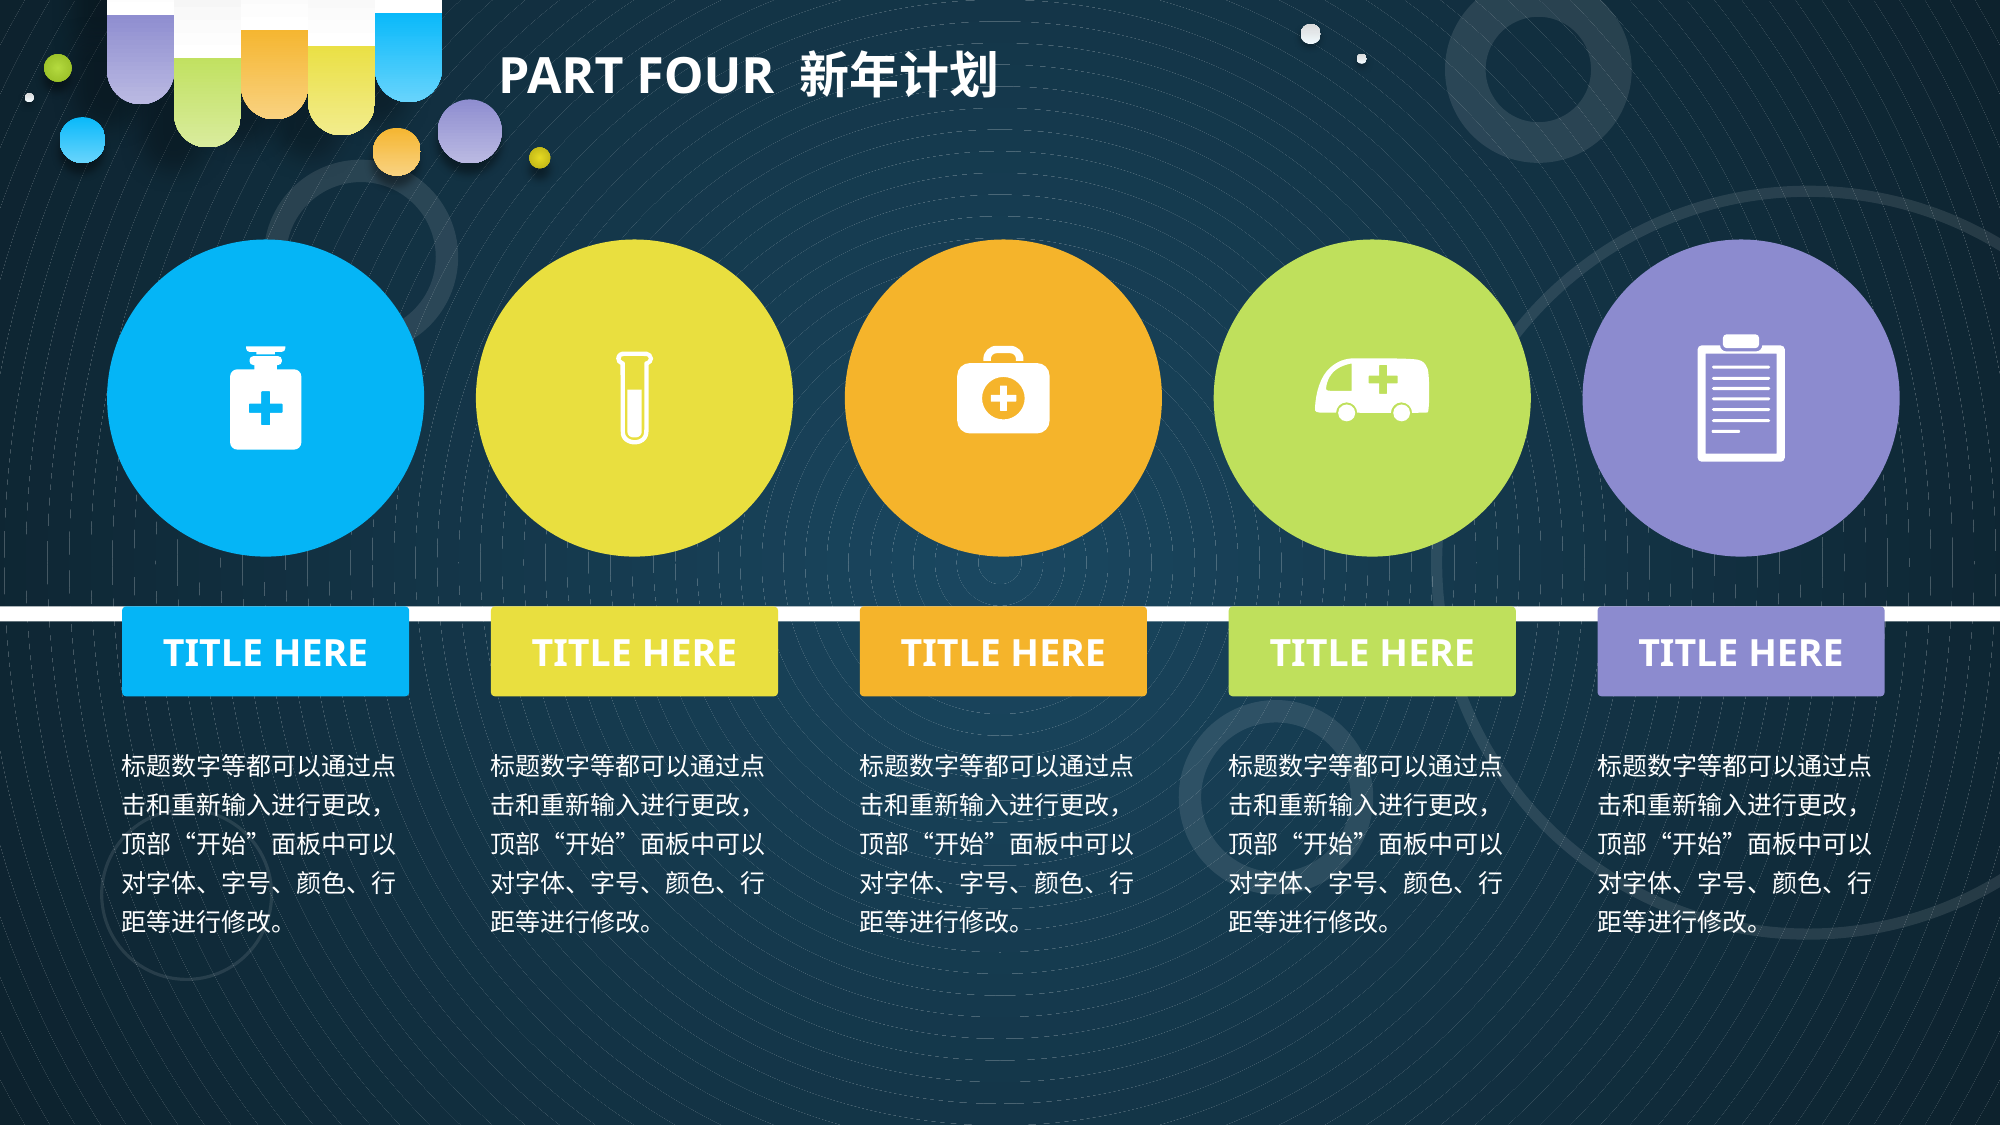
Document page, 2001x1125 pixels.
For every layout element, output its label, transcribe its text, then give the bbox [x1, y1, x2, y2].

text_box TITLE HERE [1227, 605, 1517, 698]
text_box 标题数字等都可以通过点击和重新输入进行更改，顶部“开始”面板中可以对字体、字号、颜色、行距等进行修改。 [1213, 734, 1531, 944]
text_box [777, 605, 861, 622]
text_box TITLE HERE [489, 605, 780, 698]
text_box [844, 239, 1162, 557]
text_box [1581, 238, 1901, 558]
text_box 标题数字等都可以通过点击和重新输入进行更改，顶部“开始”面板中可以对字体、字号、颜色、行距等进行修改。 [844, 734, 1162, 944]
text_box [1515, 605, 1599, 622]
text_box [475, 239, 794, 557]
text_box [1213, 239, 1531, 557]
text_box [1883, 605, 2000, 622]
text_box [107, 239, 425, 557]
text_box [408, 605, 492, 622]
text_box [1146, 605, 1230, 622]
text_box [1697, 334, 1785, 462]
text_box TITLE HERE [1596, 605, 1886, 698]
text_box 标题数字等都可以通过点击和重新输入进行更改，顶部“开始”面板中可以对字体、字号、颜色、行距等进行修改。 [475, 734, 793, 944]
list PART FOUR 新年计划 [482, 33, 1358, 122]
text_box [0, 605, 123, 622]
text_box TITLE HERE [858, 605, 1149, 698]
text_box 标题数字等都可以通过点击和重新输入进行更改，顶部“开始”面板中可以对字体、字号、颜色、行距等进行修改。 [107, 734, 425, 944]
text_box TITLE HERE [120, 605, 411, 698]
text_box 标题数字等都可以通过点击和重新输入进行更改，顶部“开始”面板中可以对字体、字号、颜色、行距等进行修改。 [1582, 734, 1900, 944]
